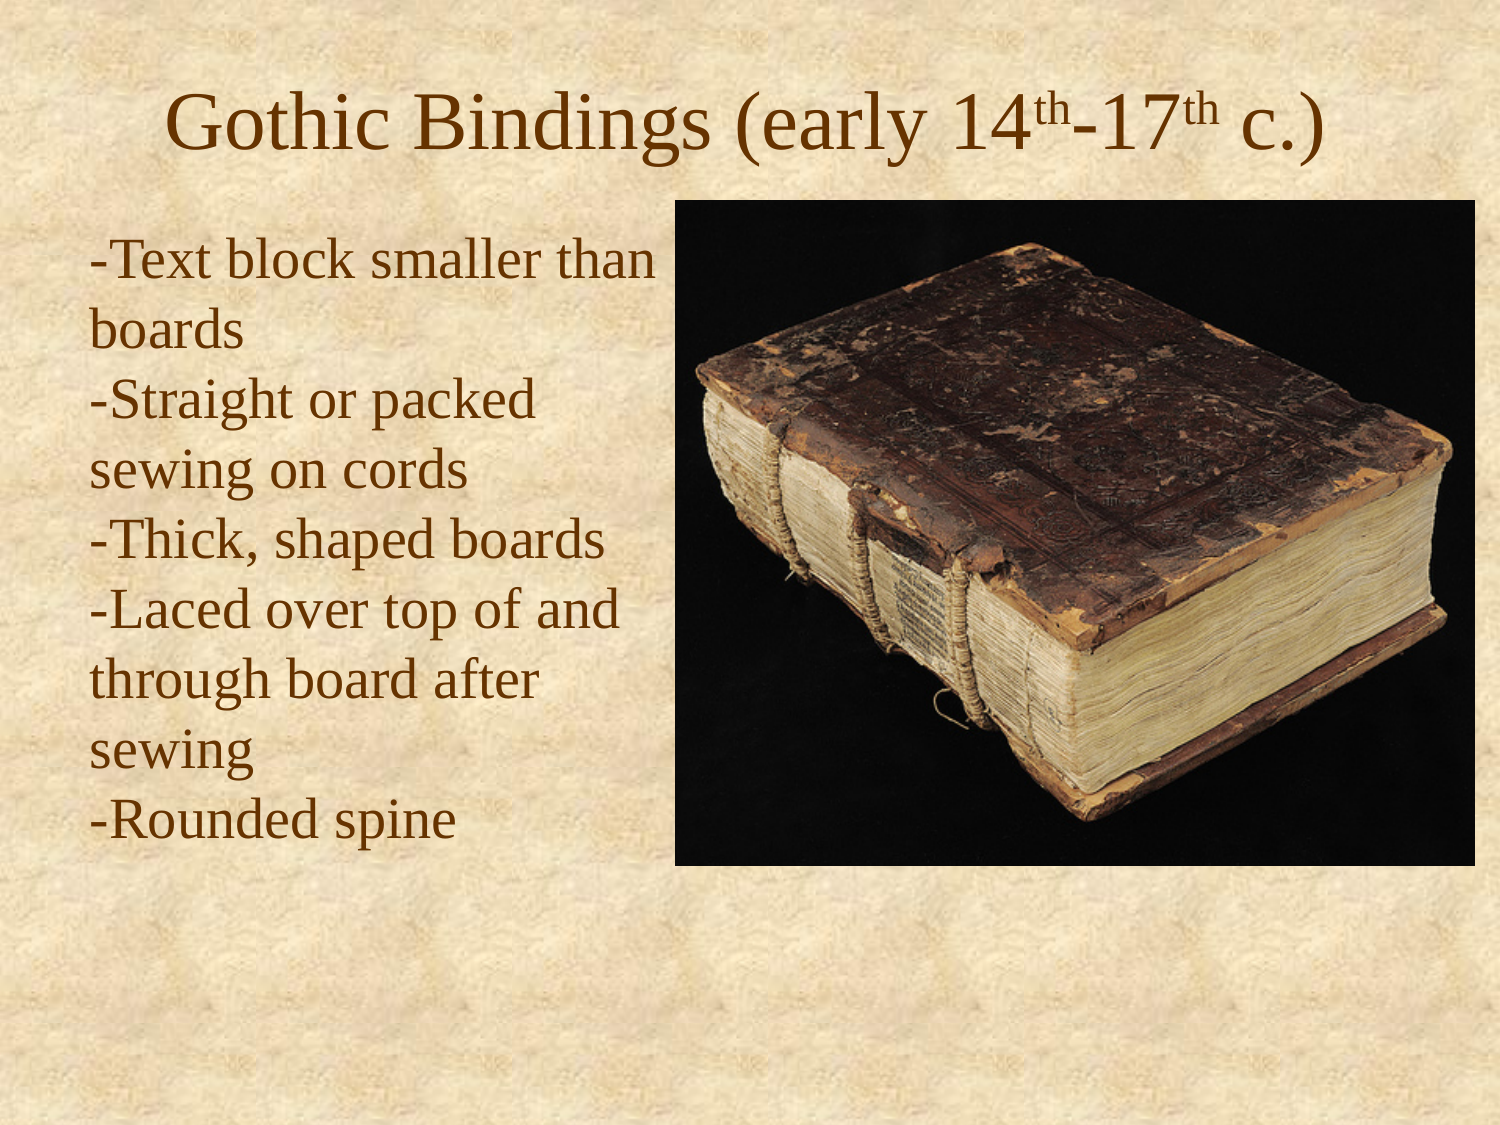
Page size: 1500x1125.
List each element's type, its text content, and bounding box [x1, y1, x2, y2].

text_box -Text block smaller than boards -Straight or packed sewing on cords -Thick, shaped boards -Laced over top of and through board after sewing -Rounded spine [74, 212, 669, 858]
text_box Gothic Bindings (early 14th-17th c.) [150, 58, 1400, 174]
picture [0, 0, 1500, 1125]
